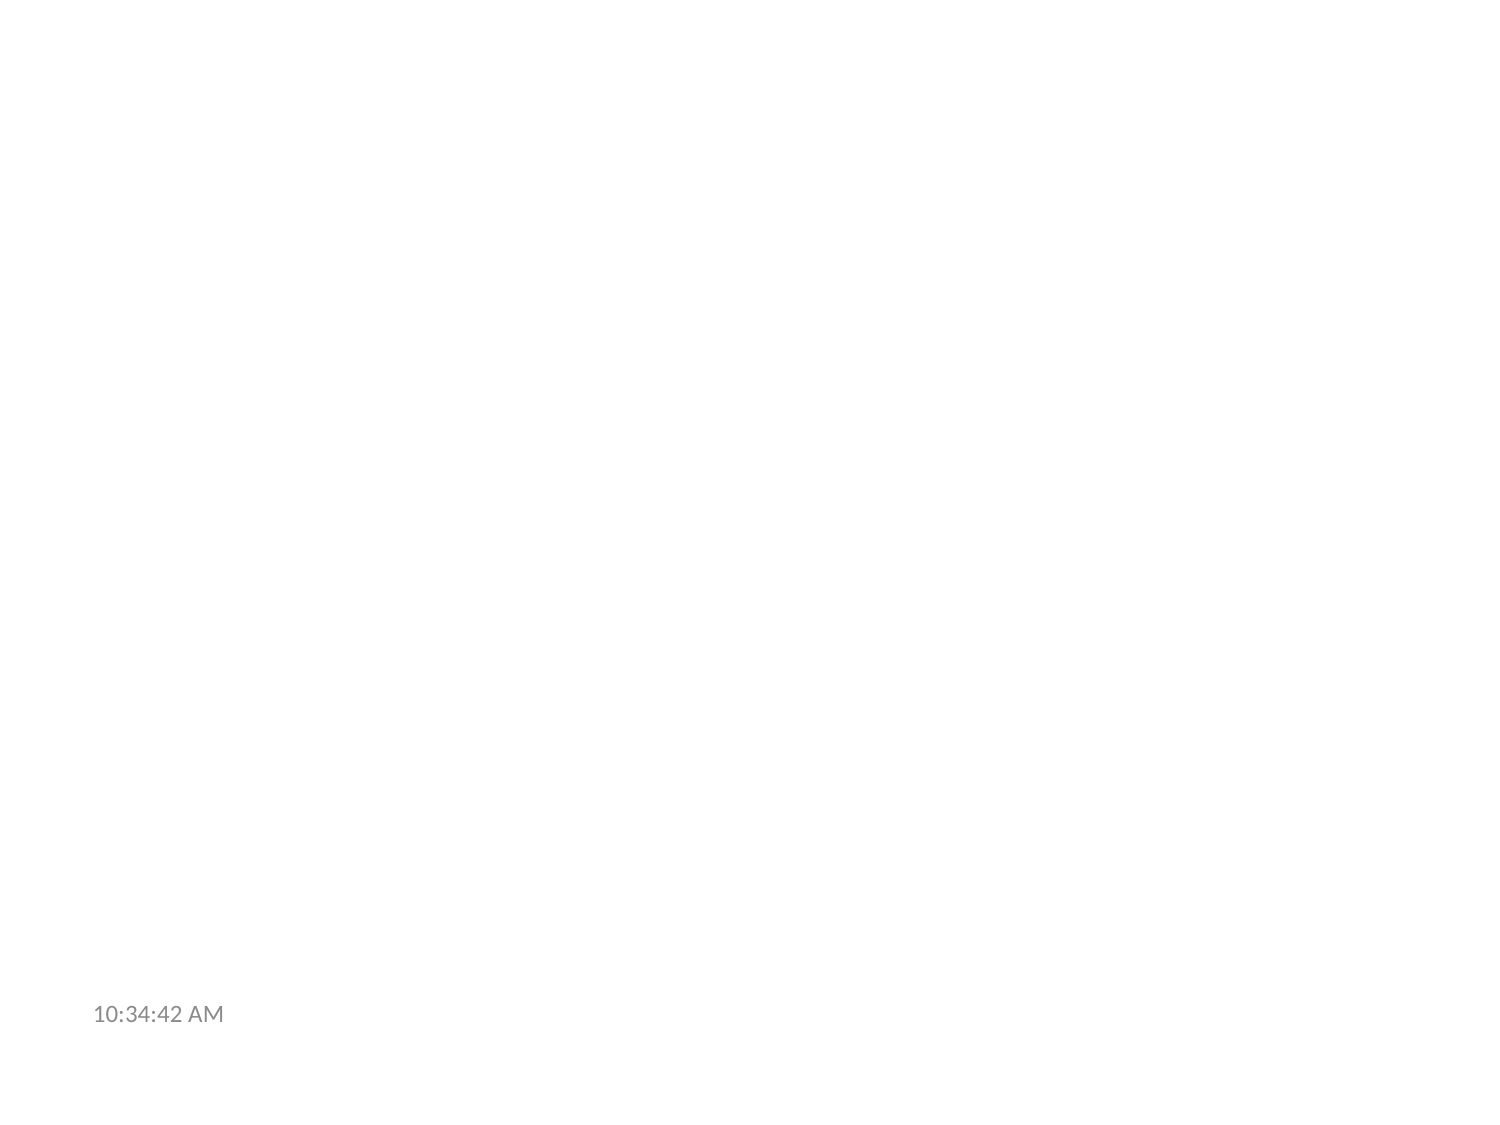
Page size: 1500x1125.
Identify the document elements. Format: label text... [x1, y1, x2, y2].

text_box 3:35:09 PM [77, 982, 428, 1043]
